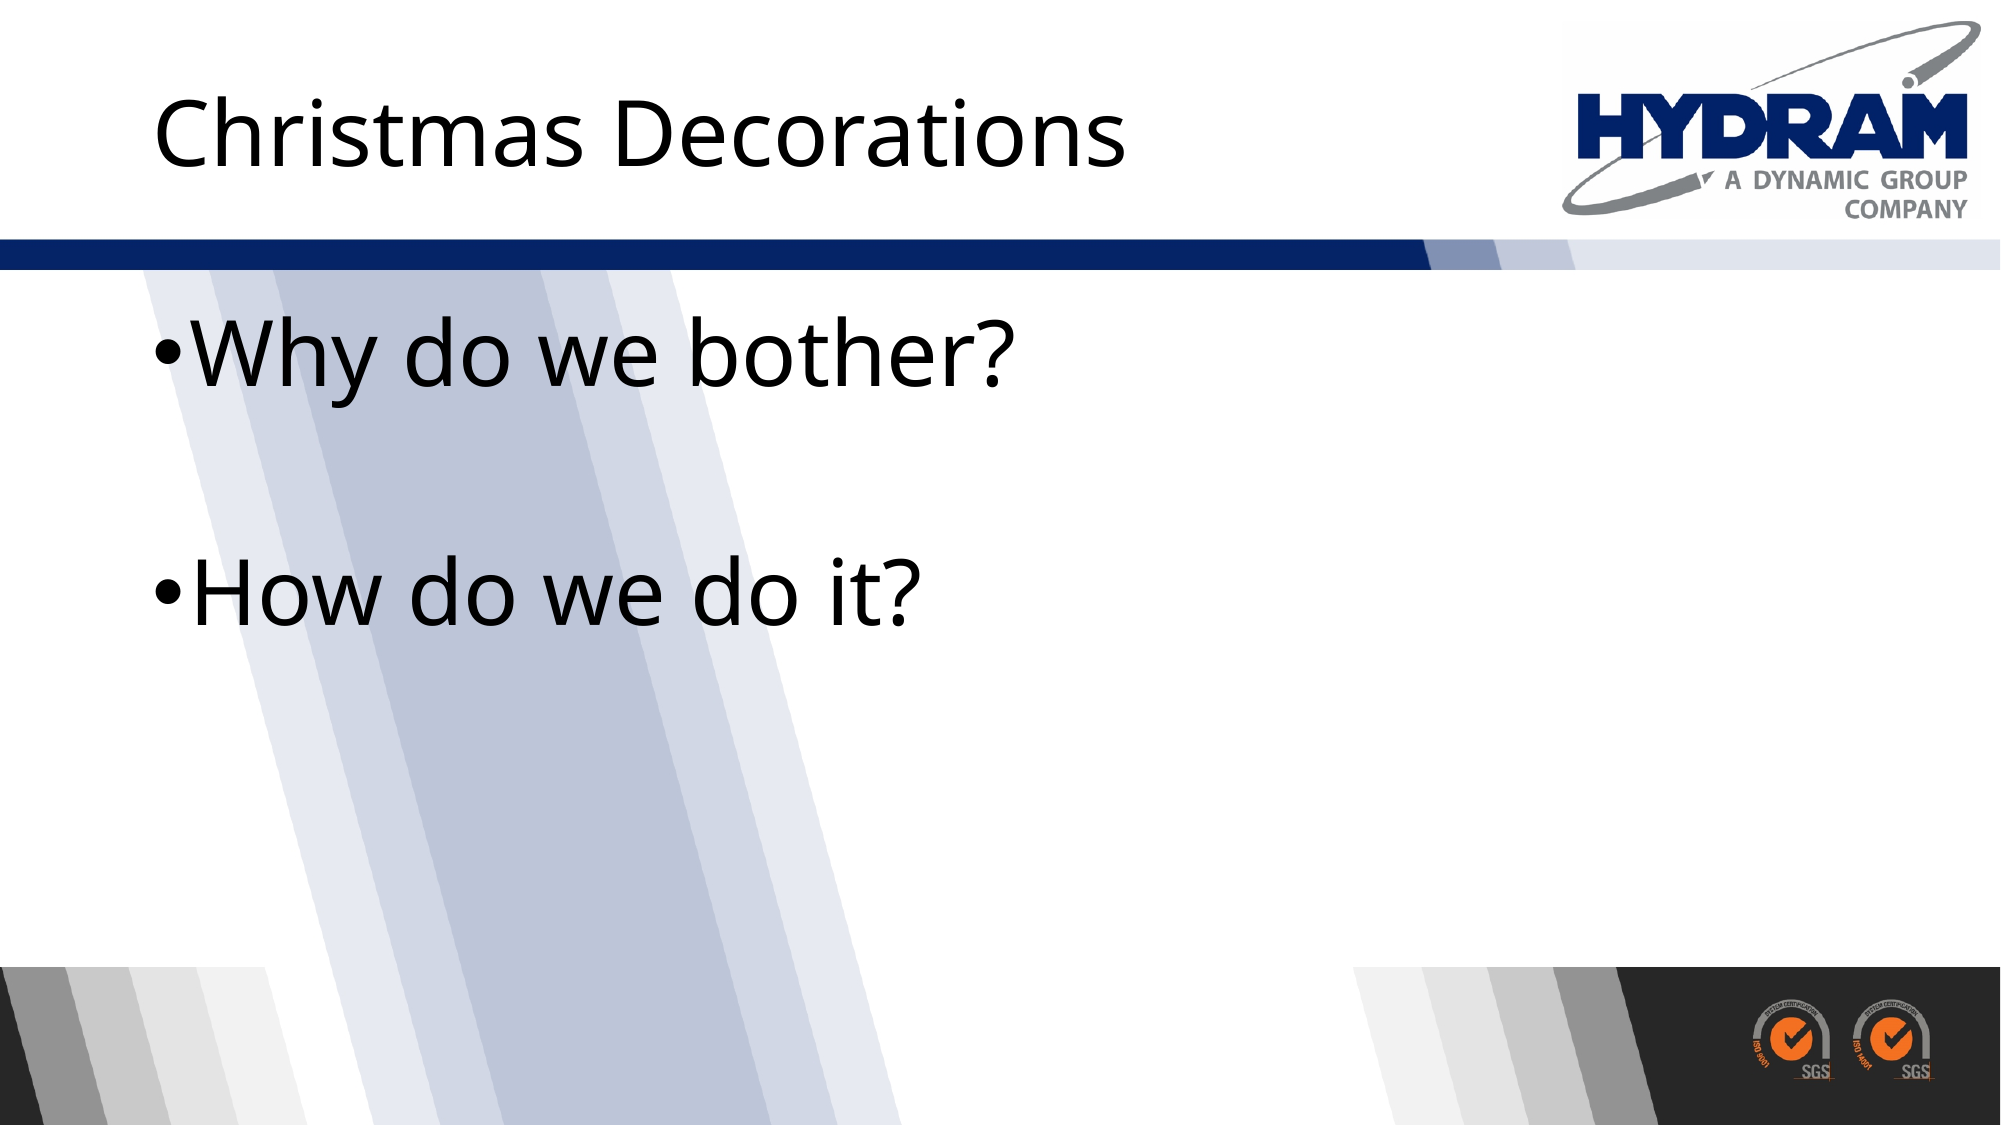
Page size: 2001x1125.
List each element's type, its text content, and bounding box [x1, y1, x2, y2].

list Why do we bother? How do we do it? [137, 299, 1863, 1014]
picture [0, 0, 2001, 1125]
title Christmas Decorations [137, 28, 1863, 246]
